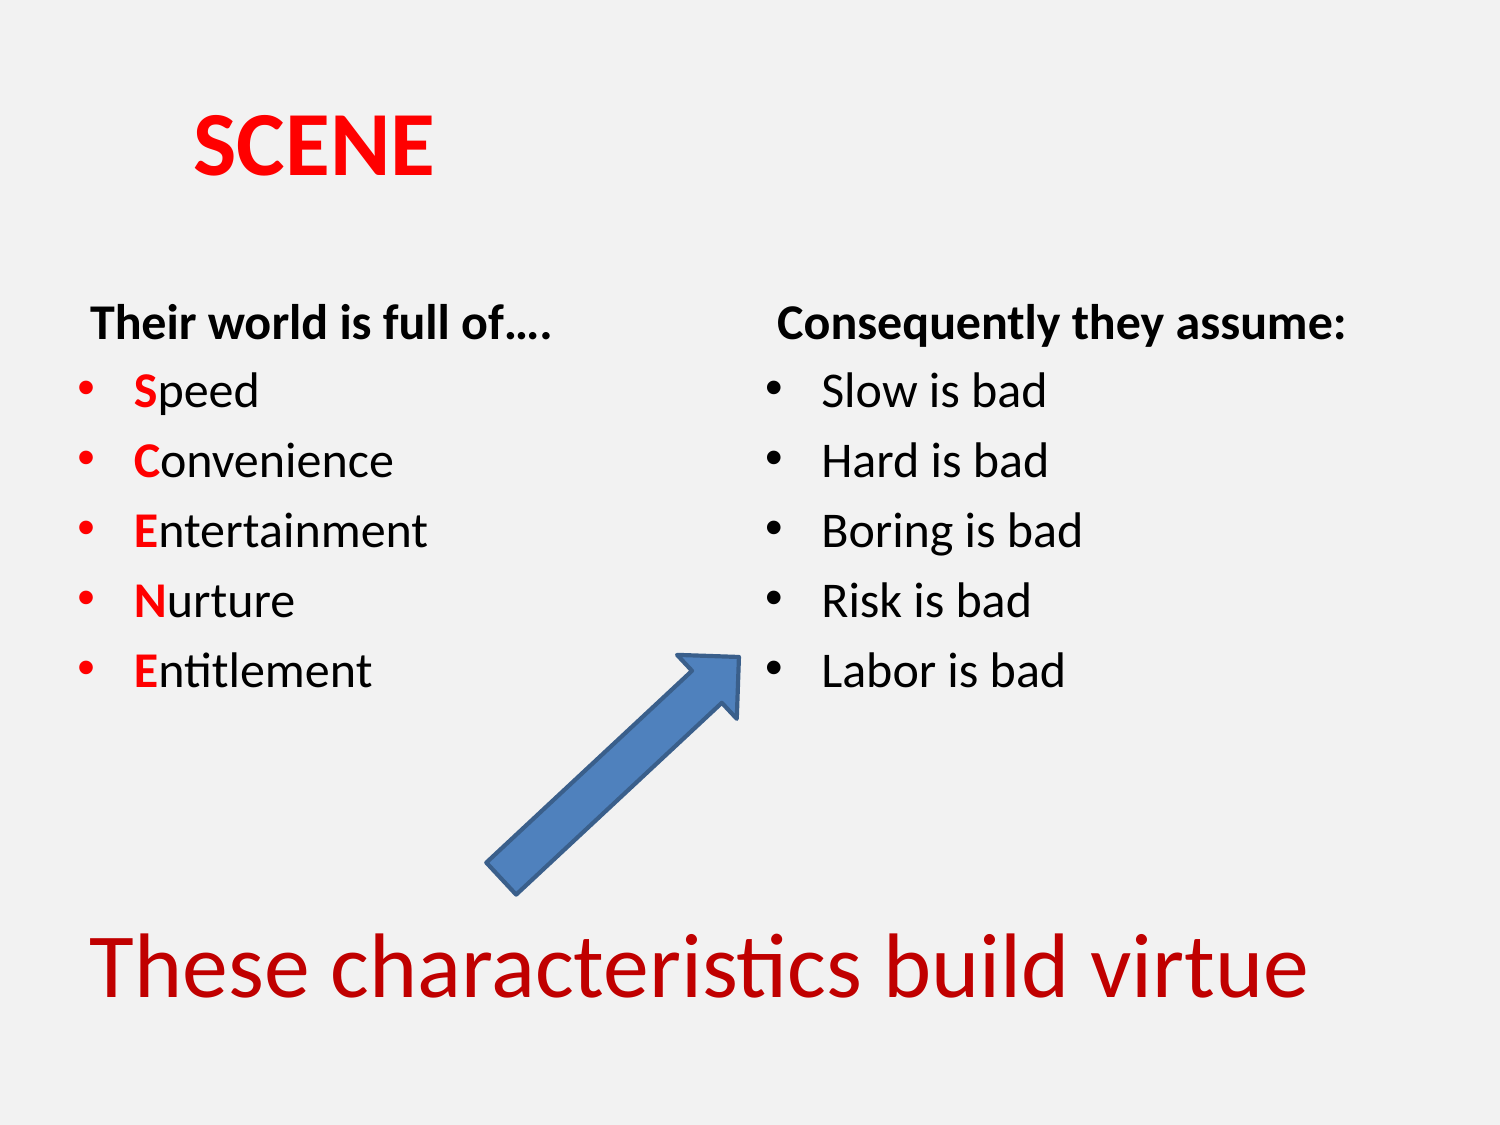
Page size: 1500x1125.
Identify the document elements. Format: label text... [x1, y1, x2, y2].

text_box [484, 652, 742, 897]
list Their world is full of…. [75, 251, 738, 357]
list Slow is bad Hard is bad Boring is bad Risk is bad Labor is bad [750, 350, 1413, 999]
text_box These characteristics build virtue [74, 898, 1336, 1023]
list Speed Convenience Entertainment Nurture Entitlement [62, 350, 726, 999]
list Consequently they assume: [761, 251, 1425, 357]
title SCENE [75, 45, 500, 233]
